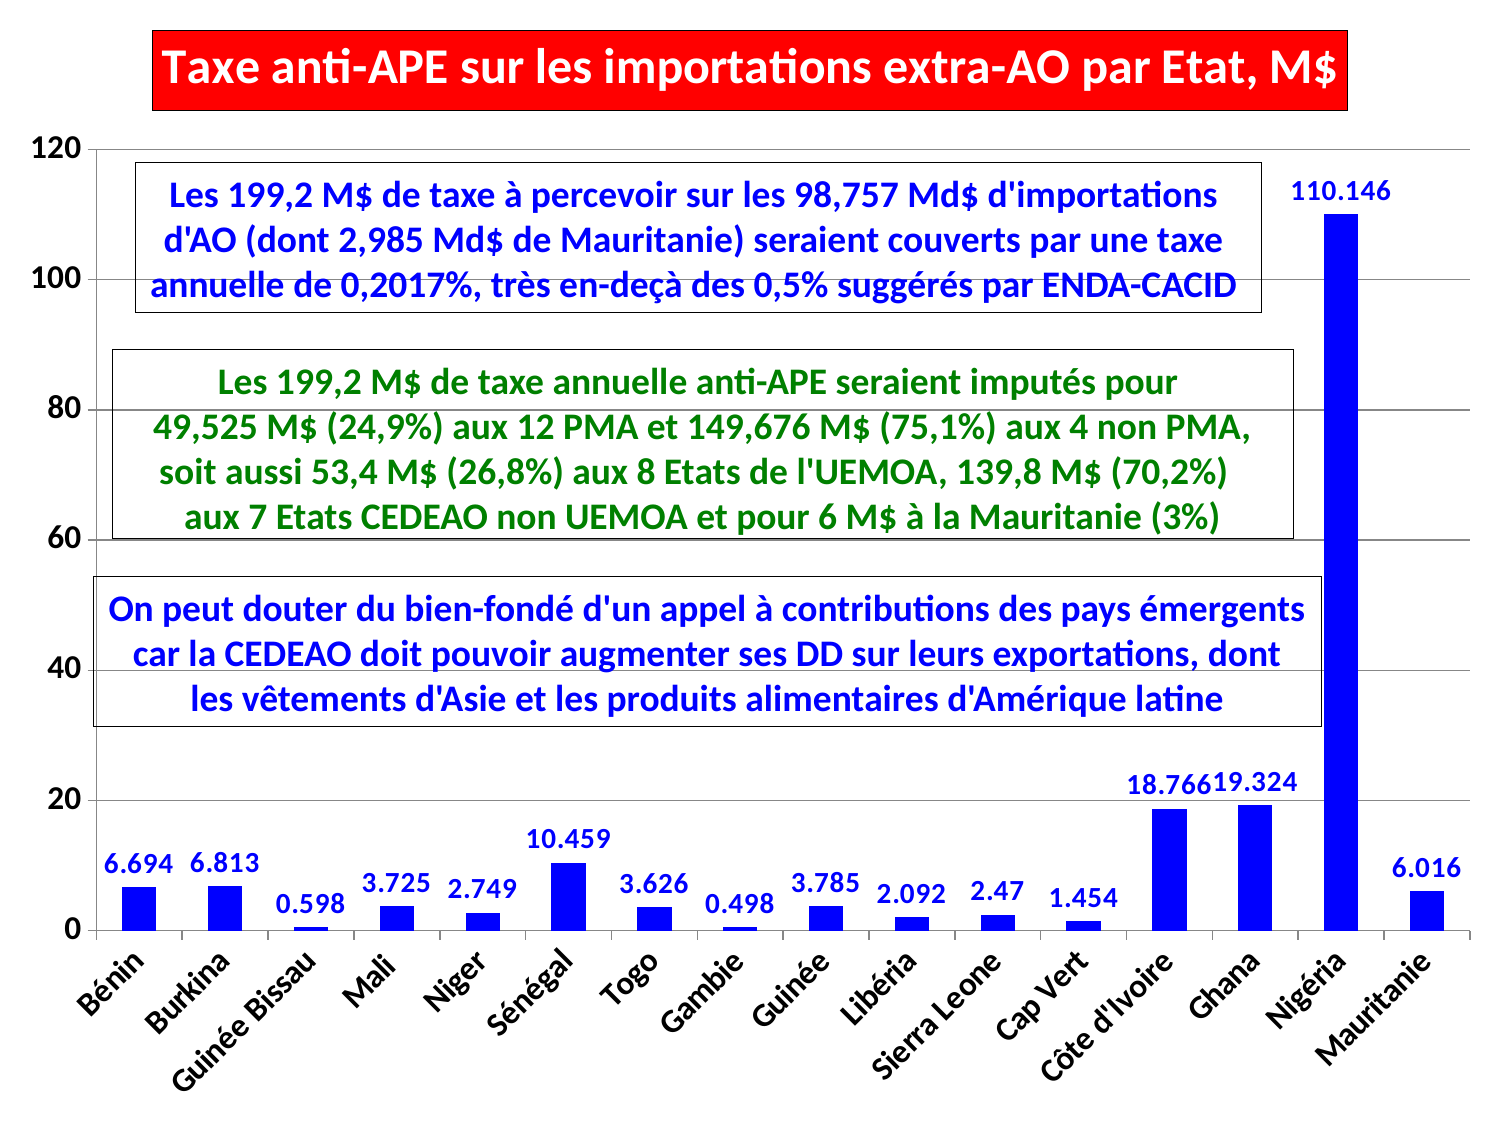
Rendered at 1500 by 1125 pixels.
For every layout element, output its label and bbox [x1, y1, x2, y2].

chart [0, 0, 1500, 1125]
